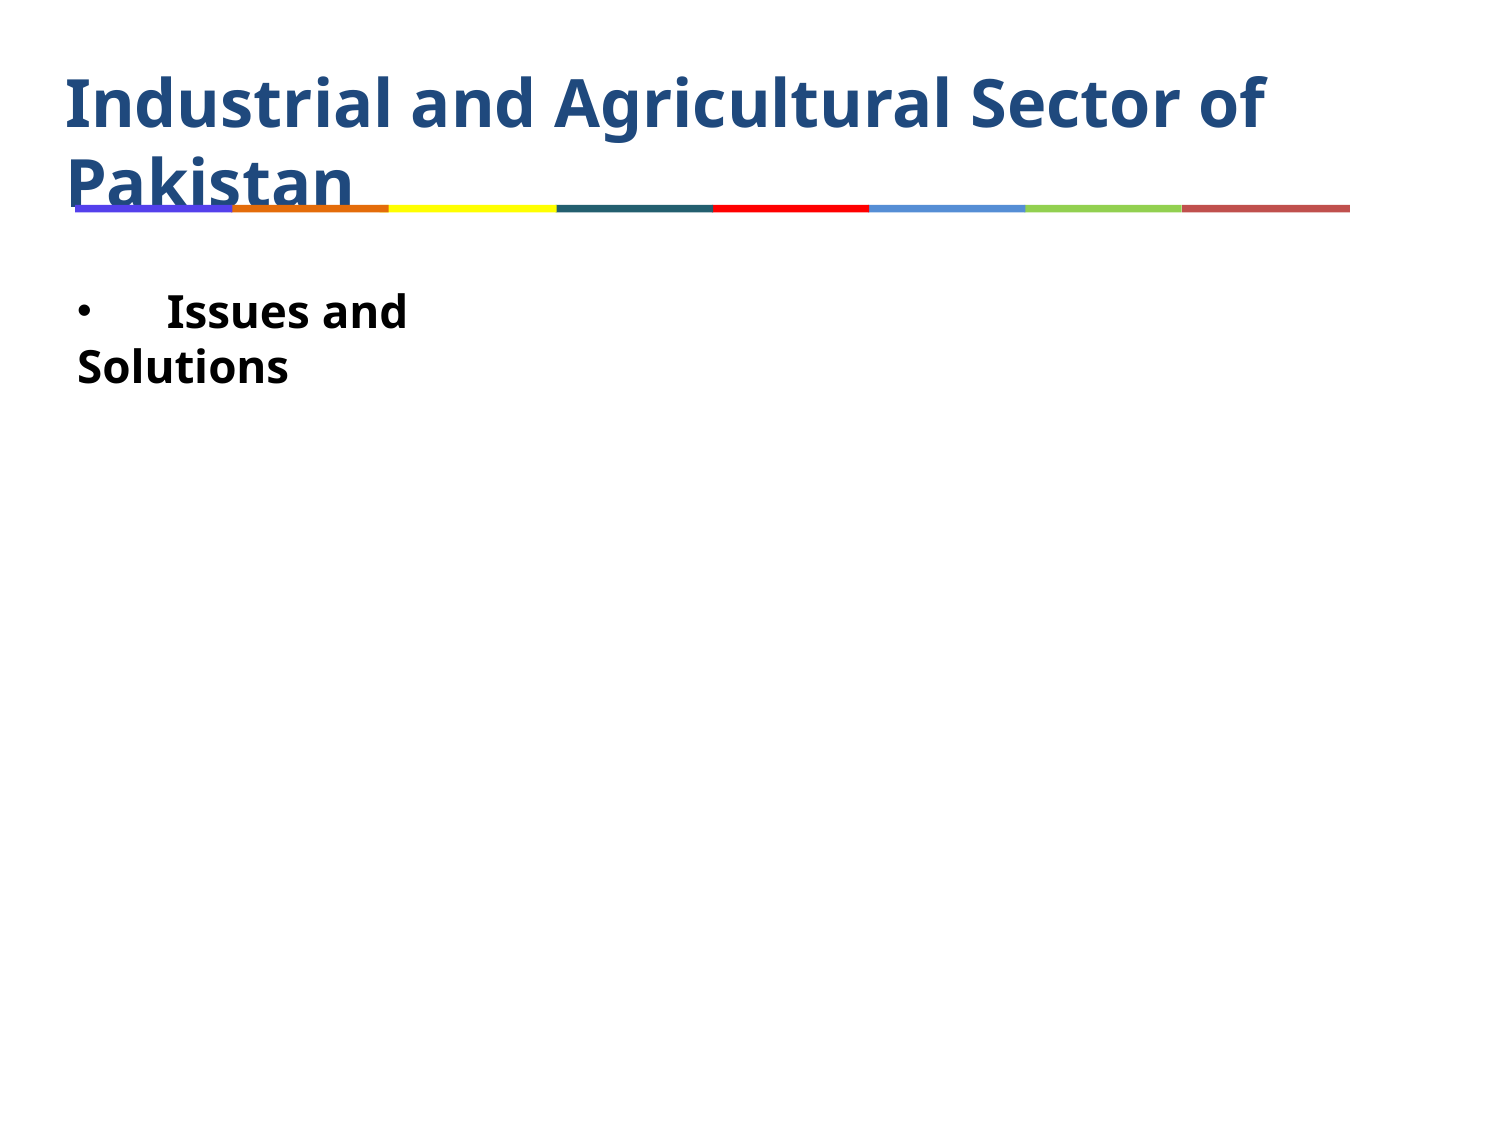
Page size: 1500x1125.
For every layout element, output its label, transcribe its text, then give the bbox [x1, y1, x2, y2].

text_box Issues and Solutions [62, 274, 600, 400]
title Industrial and Agricultural Sector of Pakistan [50, 112, 1375, 250]
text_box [74, 204, 1351, 213]
